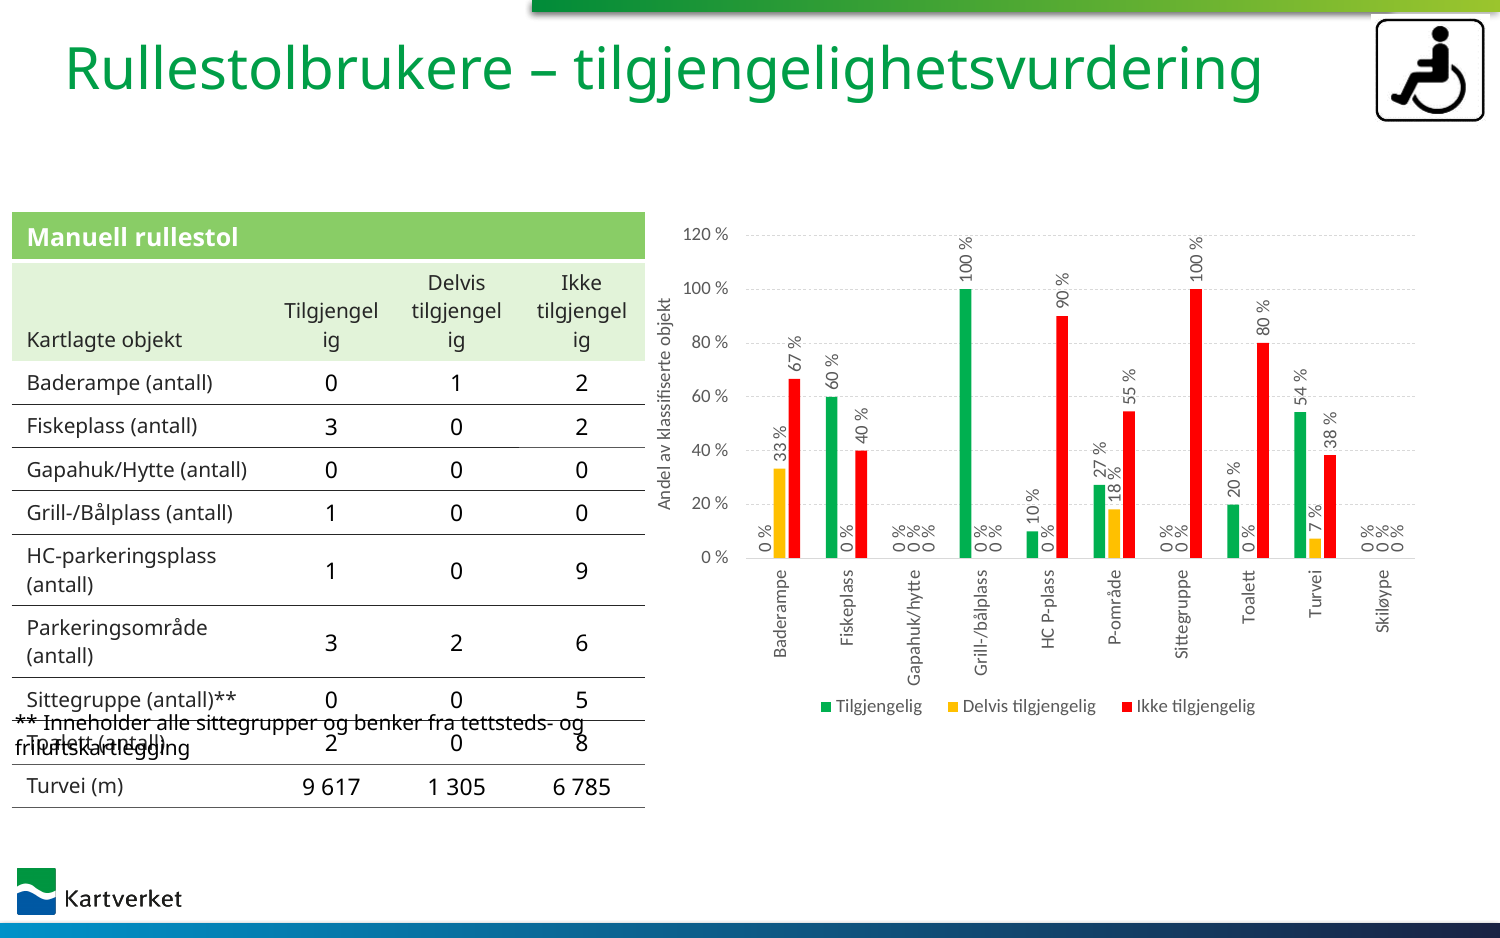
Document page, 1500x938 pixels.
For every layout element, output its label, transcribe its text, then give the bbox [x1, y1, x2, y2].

table_cell 0 [269, 361, 394, 404]
table_cell 0 [394, 535, 519, 605]
table_cell Grill-/Bålplass (antall) [12, 491, 269, 534]
table_cell Ikke tilgjengelig [519, 263, 638, 361]
table_cell 9 [519, 535, 638, 605]
table_cell 0 [269, 448, 394, 490]
text_box Rullestolbrukere – tilgjengelighetsvurdering [49, 12, 1372, 109]
table_cell 0 [394, 448, 519, 490]
table_cell Delvis tilgjengelig [394, 263, 519, 361]
table_cell 1 [269, 491, 394, 534]
table_cell 2 [394, 606, 519, 677]
table_cell Parkeringsområde (antall) [12, 606, 269, 677]
table_cell 2 [519, 361, 638, 404]
table_cell 0 [394, 678, 519, 702]
picture [643, 218, 1427, 728]
table_cell Fiskeplass (antall) [12, 405, 269, 447]
table_cell 3 [269, 405, 394, 447]
table_cell 2 [519, 405, 638, 447]
table_cell Kartlagte objekt [12, 263, 269, 361]
table_cell HC-parkeringsplass (antall) [12, 535, 269, 605]
table_cell 0 [394, 405, 519, 447]
table_cell 6 785 [519, 768, 645, 807]
table_cell Baderampe (antall) [12, 361, 269, 404]
table_cell 3 [269, 606, 394, 677]
picture [1371, 13, 1491, 127]
text_box ** Inneholder alle sittegrupper og benker fra tettsteds- og friluftskartlegging [0, 702, 745, 768]
table_cell 0 [269, 678, 394, 702]
table_cell 9 617 [269, 768, 394, 807]
table_cell Gapahuk/Hytte (antall) [12, 448, 269, 490]
table_cell Turvei (m) [12, 768, 269, 807]
table_cell 0 [519, 491, 638, 534]
table_cell 6 [519, 606, 638, 677]
table_cell 1 [269, 535, 394, 605]
table_cell 0 [394, 491, 519, 534]
table_cell Tilgjengelig [269, 263, 394, 361]
table_cell 0 [519, 448, 638, 490]
table_header Manuell rullestol [12, 212, 645, 259]
table_cell Sittegruppe (antall)** [12, 678, 269, 702]
table_cell 1 305 [394, 768, 519, 807]
table_cell 1 [394, 361, 519, 404]
table_cell 5 [519, 678, 638, 702]
